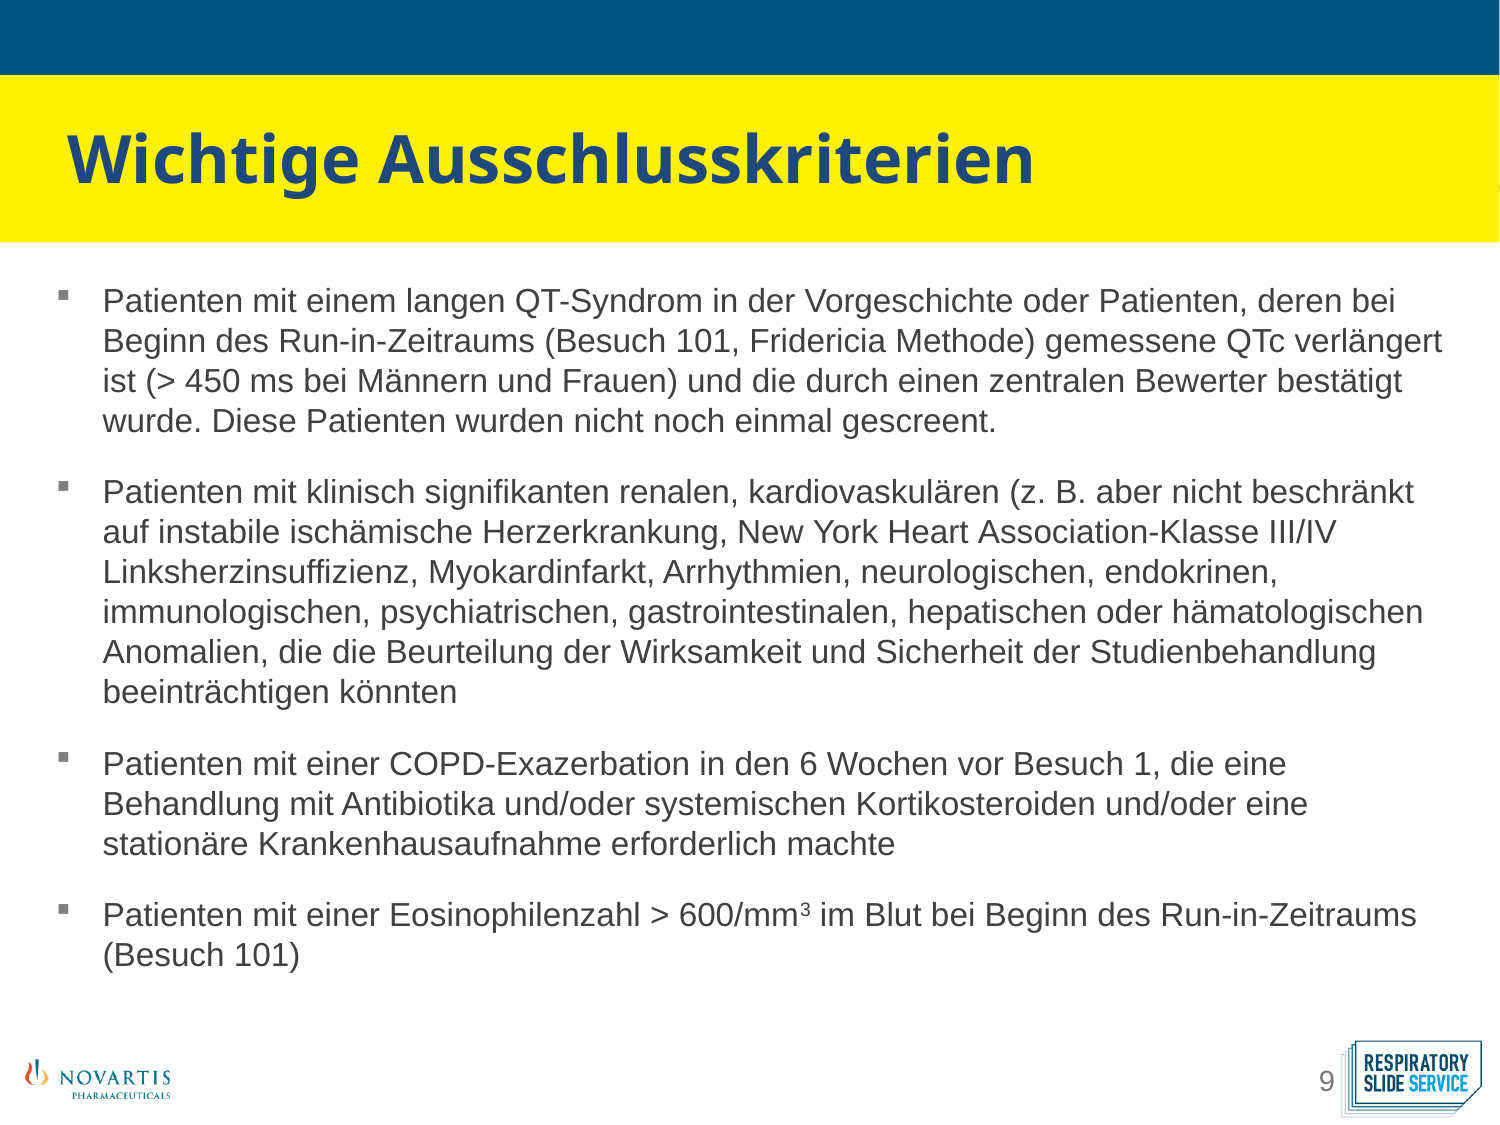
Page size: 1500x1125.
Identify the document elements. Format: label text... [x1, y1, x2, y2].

text_box Wichtige Ausschlusskriterien [67, 87, 1418, 227]
picture [1328, 1027, 1497, 1125]
text_box Patienten mit einem langen QT-Syndrom in der Vorgeschichte oder Patienten, deren bei Beginn des Run-in-Zeitraums (Besuch 101, Fridericia Methode) gemessene QTc verlängert ist (> 450 ms bei Männern und Frauen) und die durch einen zentralen Bewerter bestätigt wurde. Diese Patienten wurden nicht noch einmal gescreent. Patienten mit klinisch signifikanten renalen, kardiovaskulären (z. B. aber nicht beschränkt auf instabile ischämische Herzerkrankung, New York Heart Association-Klasse III/IV Linksherzinsuffizienz, Myokardinfarkt, Arrhythmien, neurologischen, endokrinen, immunologischen, psychiatrischen, gastrointestinalen, hepatischen oder hämatologischen Anomalien, die die Beurteilung der Wirksamkeit und Sicherheit der Studienbehandlung beeinträchtigen könnten Patienten mit einer COPD-Exazerbation in den 6 Wochen vor Besuch 1, die eine Behandlung mit Antibiotika und/oder systemischen Kortikosteroiden und/oder eine stationäre Krankenhausaufnahme erforderlich machte Patienten mit einer Eosinophilenzahl > 600/mm3 im Blut bei Beginn des Run-in-Zeitraums (Besuch 101) [55, 279, 1446, 1047]
picture [25, 1059, 170, 1099]
